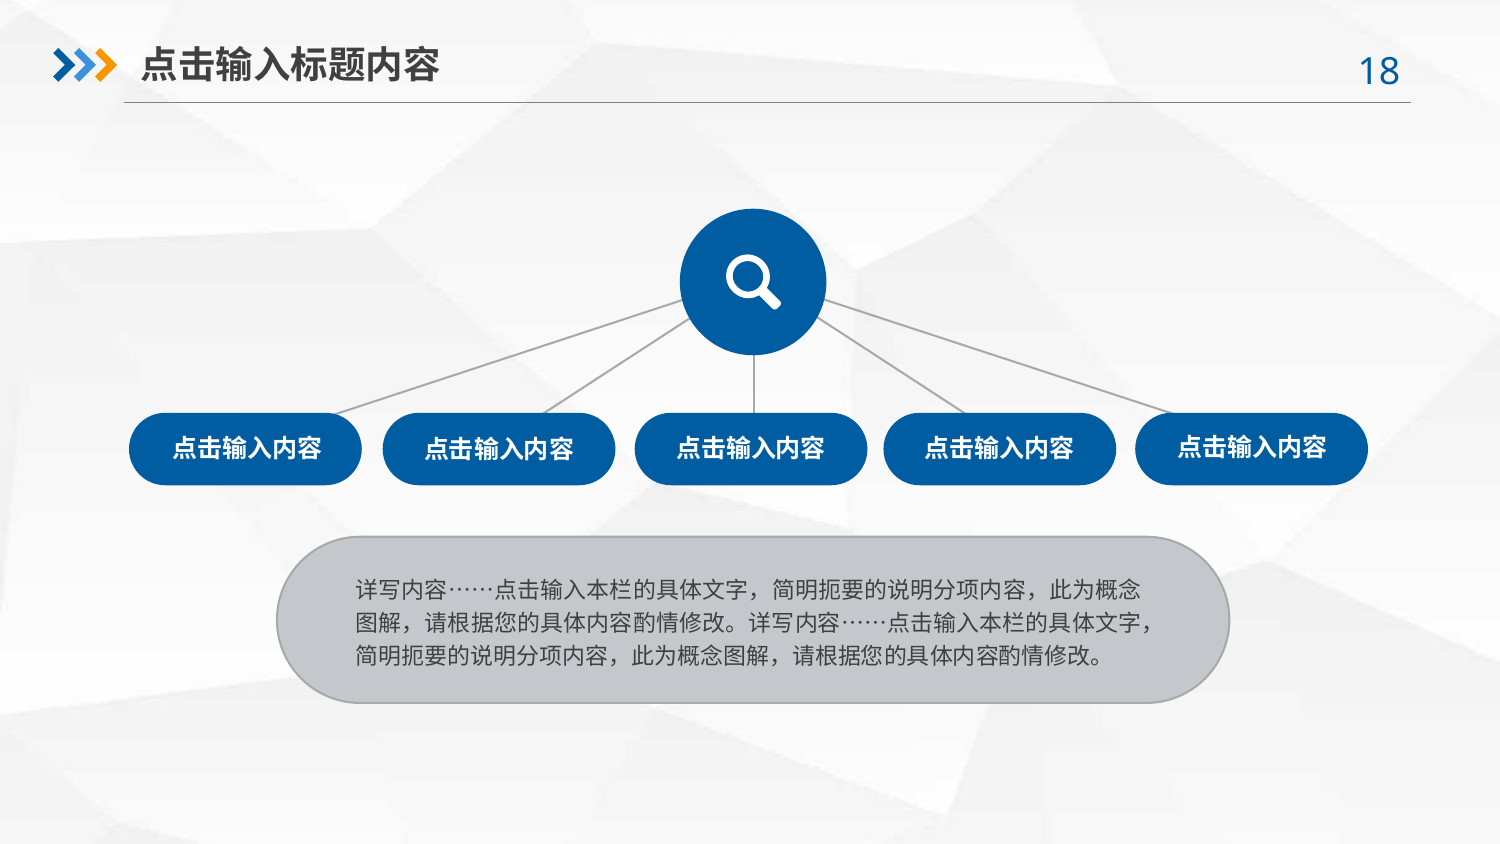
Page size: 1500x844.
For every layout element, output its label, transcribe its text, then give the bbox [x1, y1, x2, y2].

text_box [393, 412, 605, 423]
text_box [139, 475, 351, 486]
text_box [894, 412, 1106, 423]
text_box 详写内容……点击输入本栏的具体文字，简明扼要的说明分项内容，此为概念图解，请根据您的具体内容酌情修改。详写内容……点击输入本栏的具体文字，简明扼要的说明分项内容，此为概念图解，请根据您的具体内容酌情修改。 [355, 573, 1143, 667]
text_box [140, 412, 351, 423]
text_box 点击输入标题内容 [140, 32, 491, 95]
text_box 点击输入内容 [1136, 423, 1368, 474]
text_box [1145, 474, 1358, 486]
text_box 点击输入内容 [635, 423, 867, 475]
text_box 点击输入内容 [884, 423, 1116, 475]
text_box [1146, 412, 1357, 423]
text_box [276, 536, 1230, 703]
text_box [393, 475, 605, 486]
text_box [645, 412, 857, 423]
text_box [679, 208, 827, 356]
text_box [645, 475, 857, 486]
text_box [894, 475, 1106, 486]
text_box 点击输入内容 [383, 423, 615, 475]
picture [0, 0, 1500, 844]
text_box 点击输入内容 [131, 423, 363, 475]
